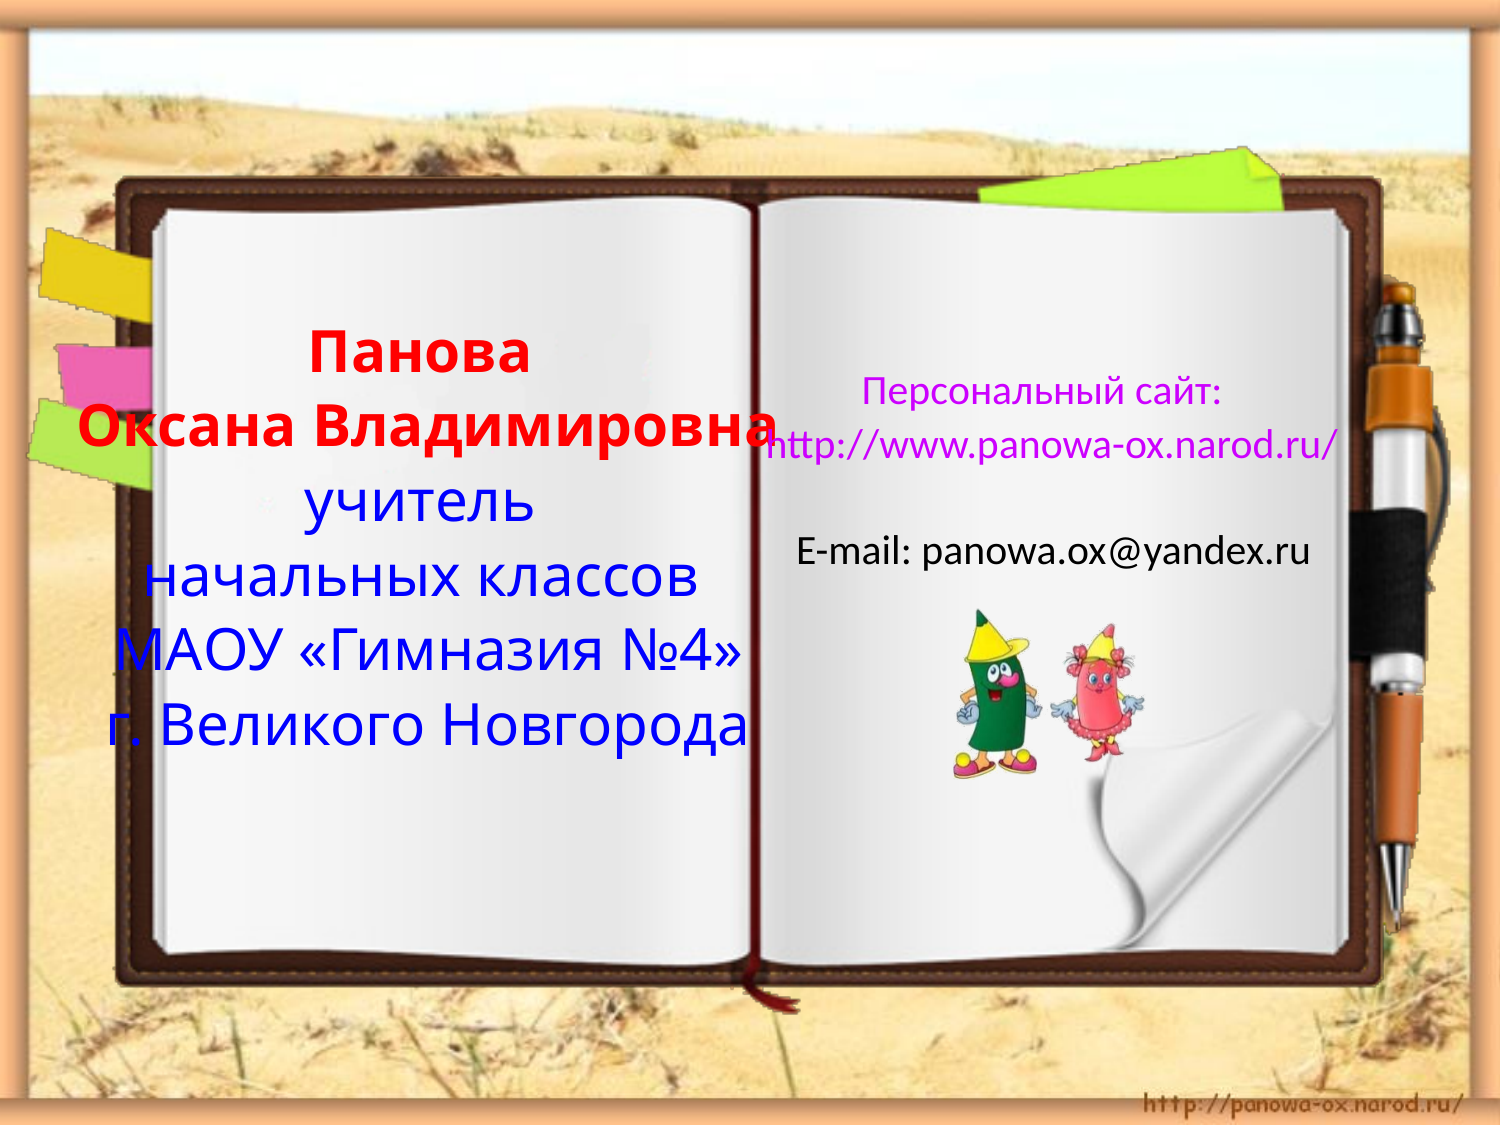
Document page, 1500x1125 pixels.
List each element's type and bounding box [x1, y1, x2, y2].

picture [926, 573, 1151, 783]
picture [0, 0, 1500, 1125]
list [0, 77, 1468, 1047]
